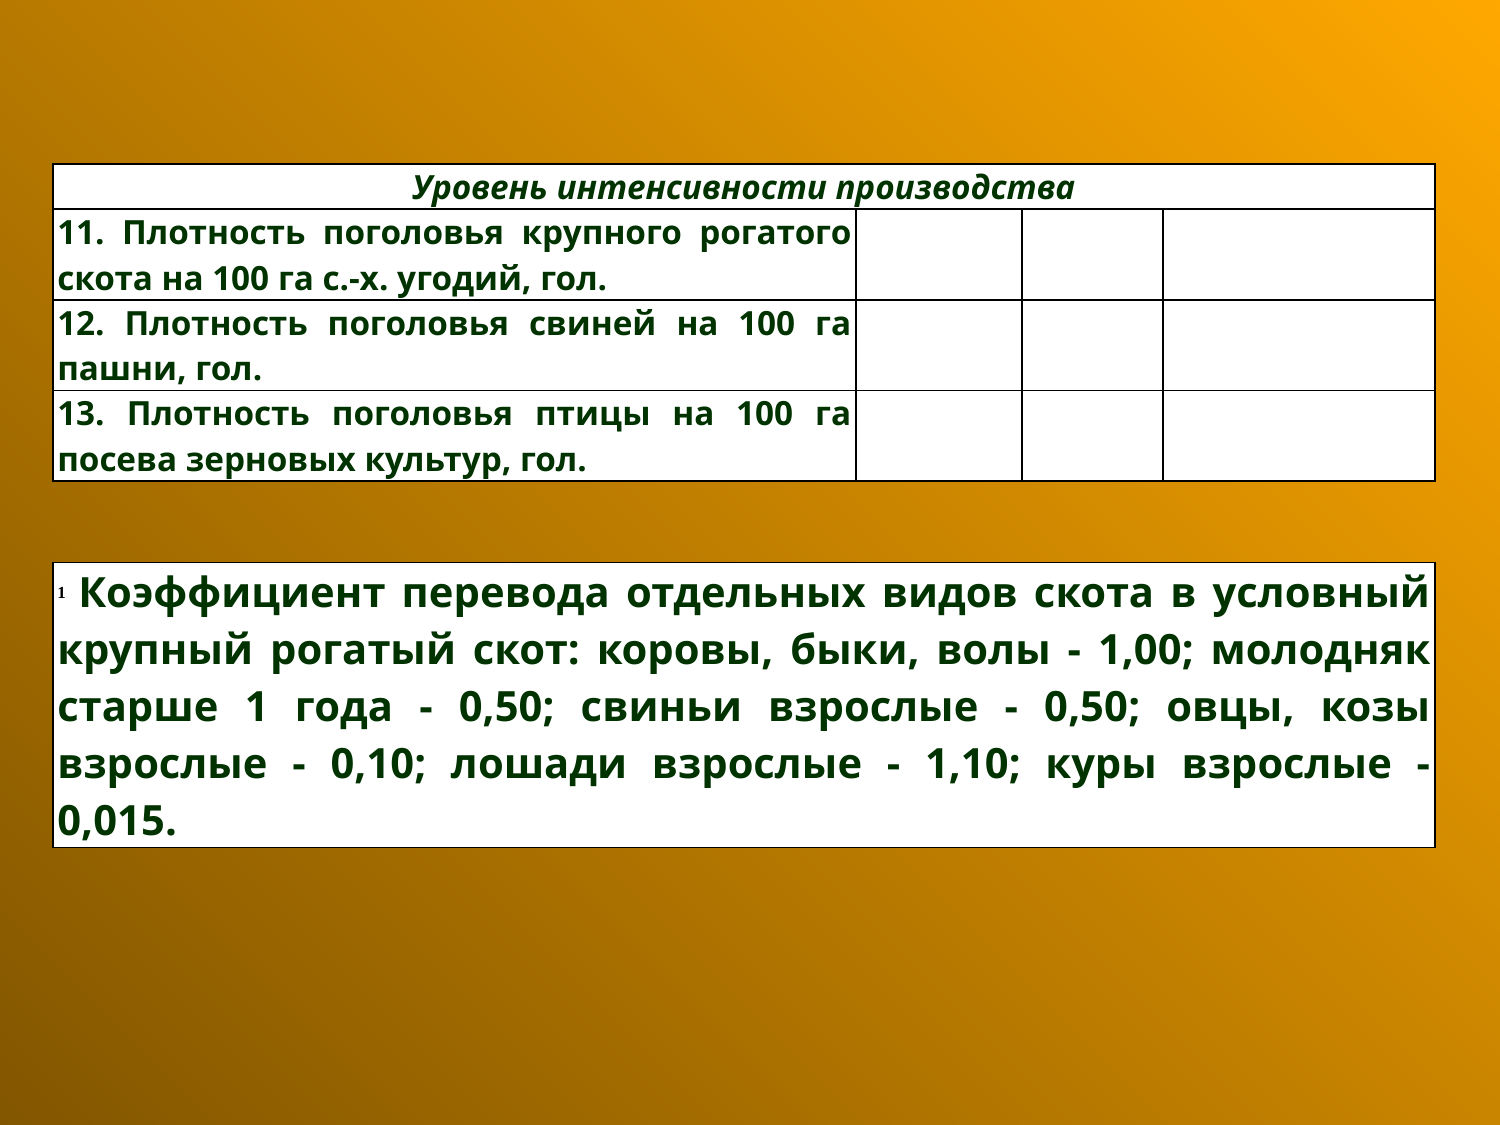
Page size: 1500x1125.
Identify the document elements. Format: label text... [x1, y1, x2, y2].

table_header Уровень интенсивности производства [54, 165, 1434, 208]
table_cell [1164, 301, 1434, 390]
table_cell 13. Плотность поголовья птицы на 100 га посева зерновых культур, гол. [54, 391, 855, 480]
table_cell [1164, 391, 1434, 480]
table_cell 12. Плотность поголовья свиней на 100 га пашни, гол. [54, 301, 855, 390]
table_cell 11. Плотность поголовья крупного рогатого скота на 100 га с.-х. угодий, гол. [54, 210, 855, 299]
table_cell [1023, 391, 1162, 480]
table_cell [1023, 301, 1162, 390]
table_cell [857, 391, 1021, 480]
table_header 1 Коэффициент перевода отдельных видов скота в условный крупный рогатый скот: коровы, быки, волы - 1,00; молодняк старше 1 года - 0,50; свиньи взрослые - 0,50; овцы, козы взрослые - 0,10; лошади взрослые - 1,10; куры взрослые - 0,015. [54, 563, 1434, 847]
table_cell [857, 301, 1021, 390]
table_cell [1023, 210, 1162, 299]
table_cell [857, 210, 1021, 299]
table_cell [1164, 210, 1434, 299]
